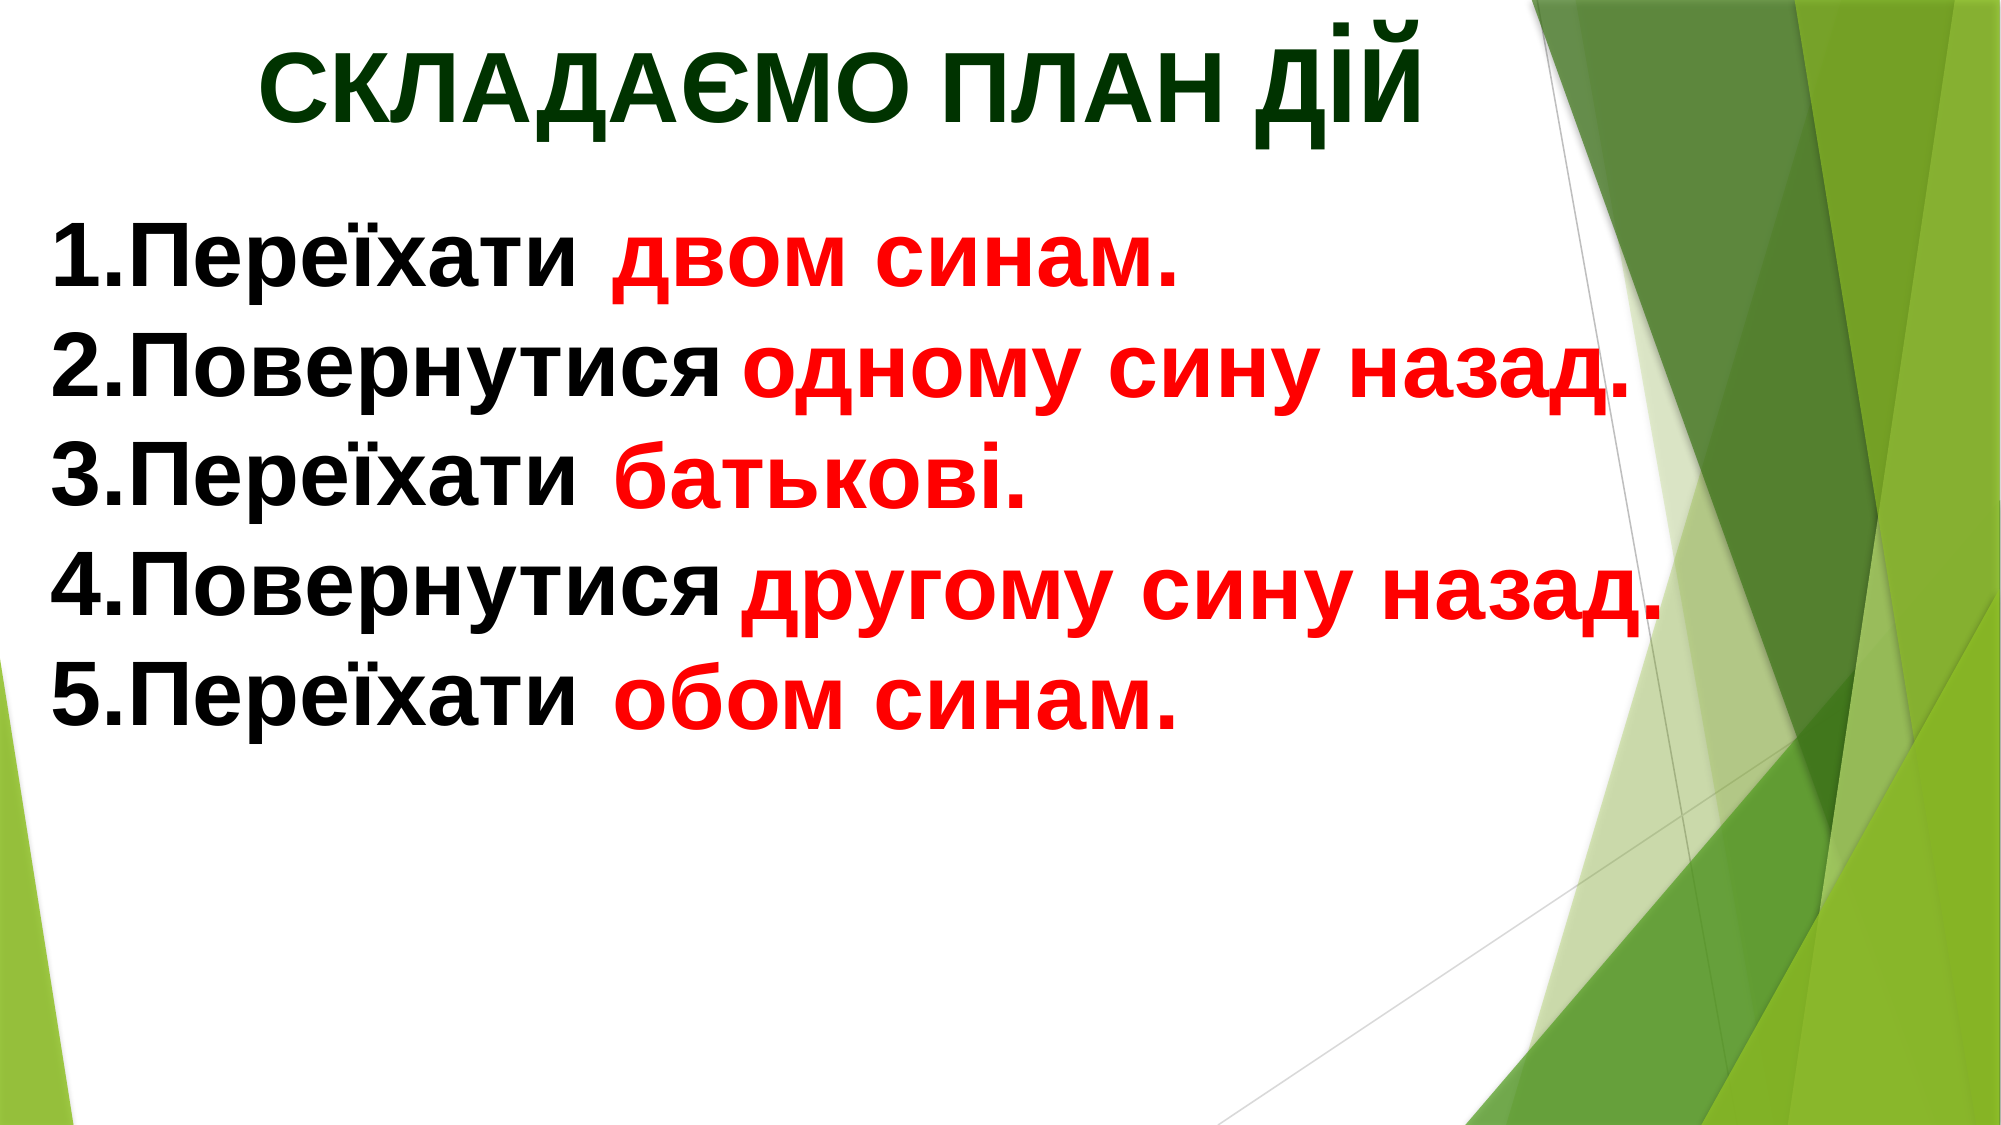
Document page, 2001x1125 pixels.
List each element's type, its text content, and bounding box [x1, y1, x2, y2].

text_box СКЛАДАЄМО ПЛАН дій [242, 0, 1522, 158]
text_box Переїхати Повернутися Переїхати Повернутися Переїхати [35, 186, 726, 752]
text_box обом синам. [597, 630, 1467, 756]
text_box одному сину назад. [726, 297, 1682, 423]
text_box другому сину назад. [726, 520, 1712, 645]
text_box двом синам. [597, 186, 1433, 312]
text_box батькові. [597, 409, 1363, 534]
